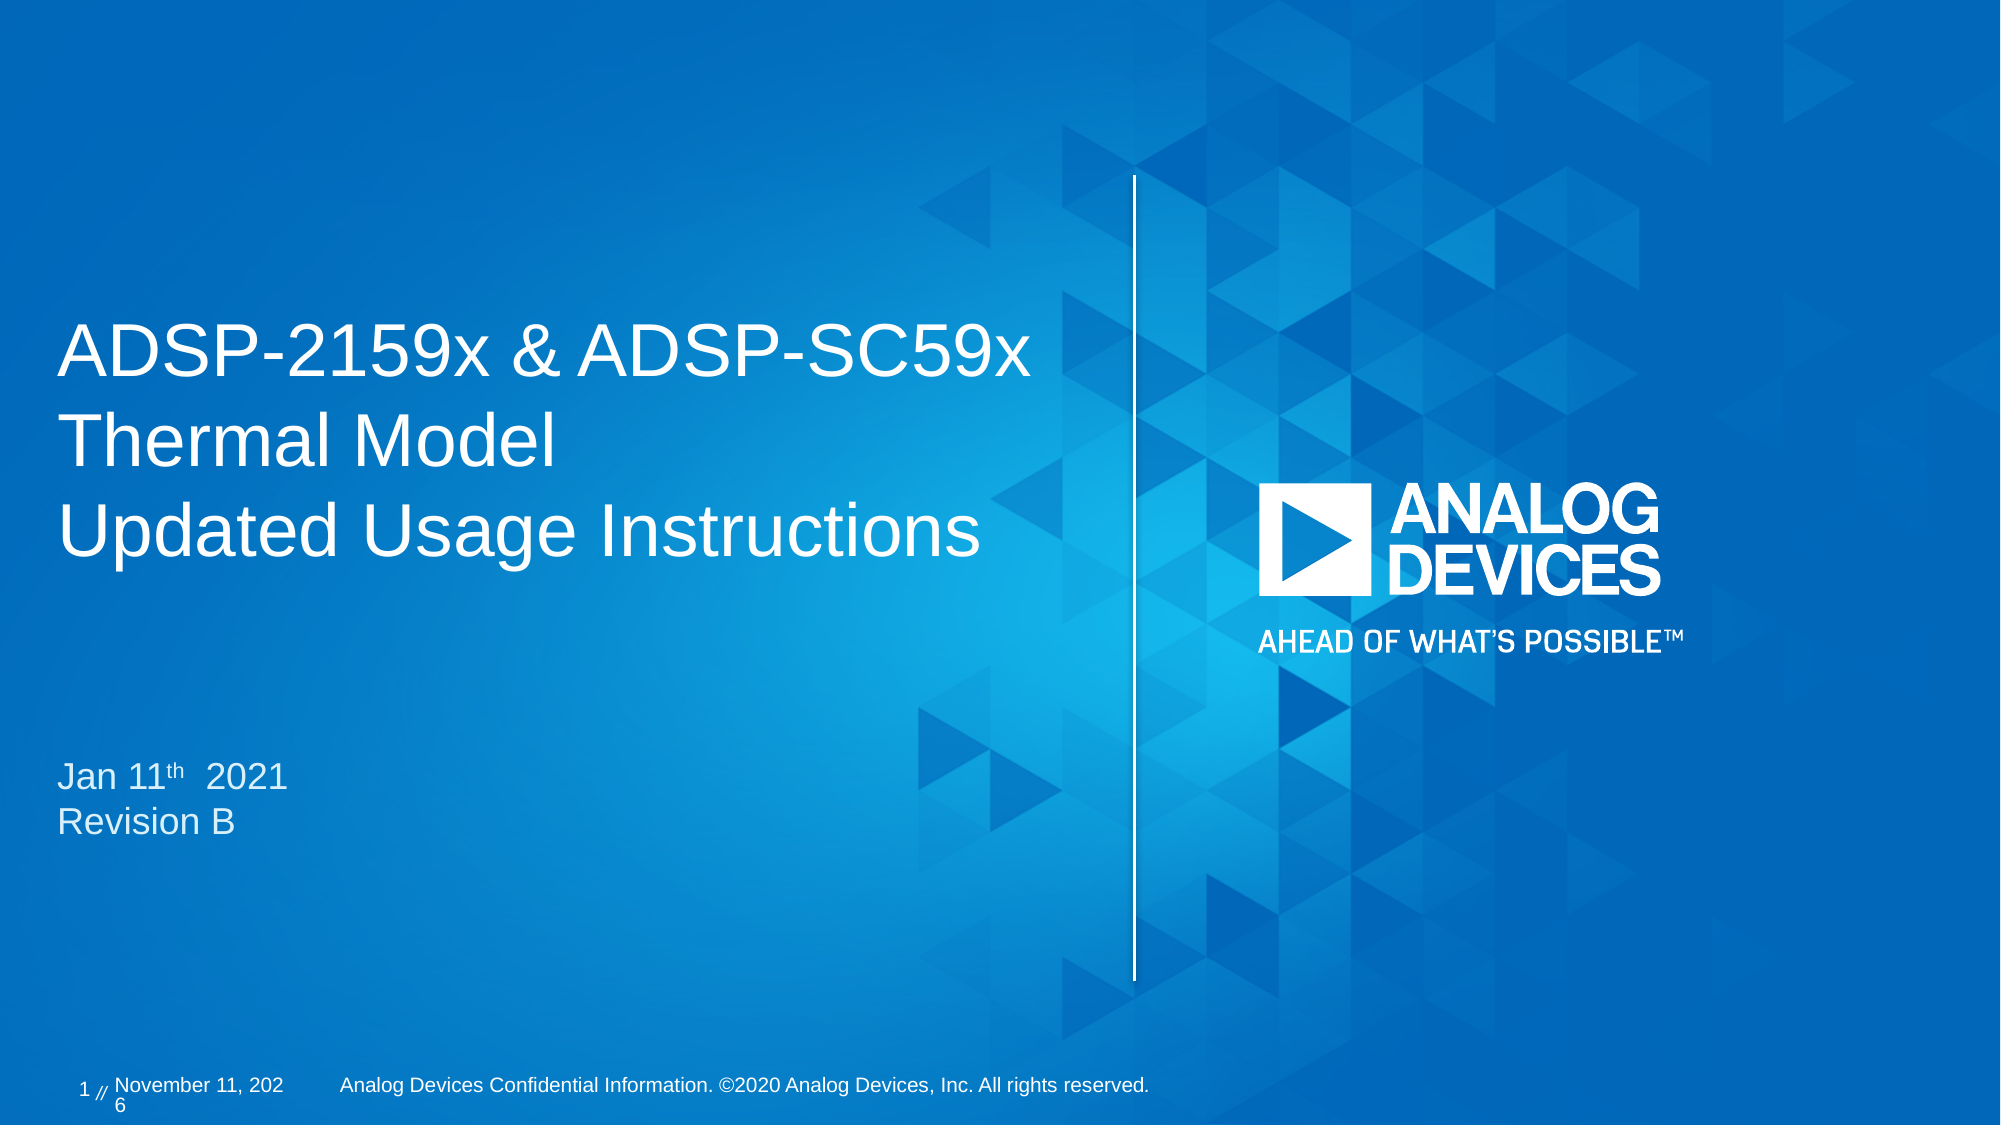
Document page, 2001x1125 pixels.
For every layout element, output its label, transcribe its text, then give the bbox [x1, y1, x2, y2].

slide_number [114, 1058, 291, 1110]
footer Analog Devices Confidential Information. ©2020 Analog Devices, Inc. All rights reserved. [339, 1058, 1310, 1110]
title ADSP-2159x & ADSP-SC59x Thermal Model Updated Usage Instructions [56, 137, 1100, 736]
list Jan 11th 2021 Revision B [56, 752, 1027, 982]
slide_number 1 // [0, 1058, 107, 1110]
picture [0, 0, 2001, 1125]
